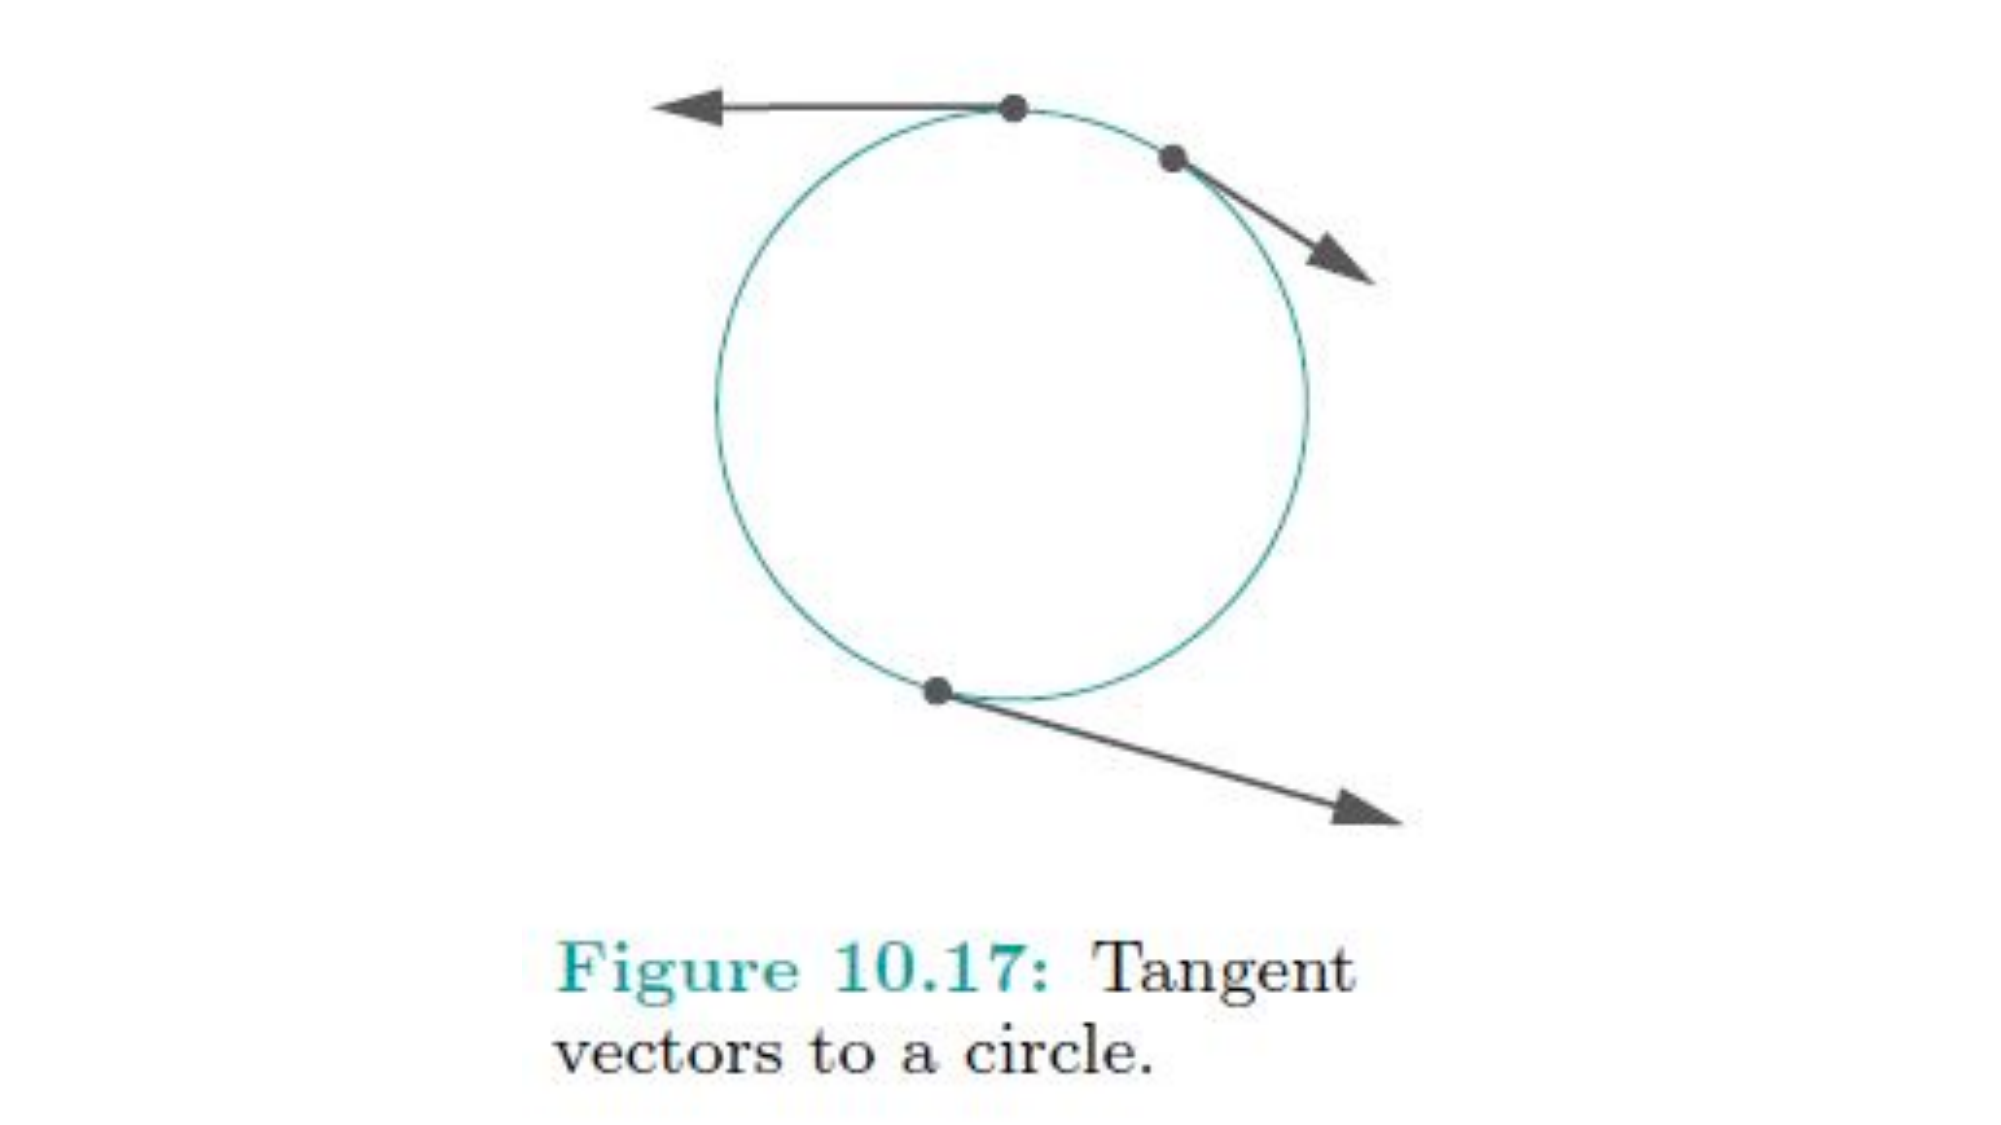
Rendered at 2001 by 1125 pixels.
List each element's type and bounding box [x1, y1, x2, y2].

picture [522, 0, 1478, 1125]
